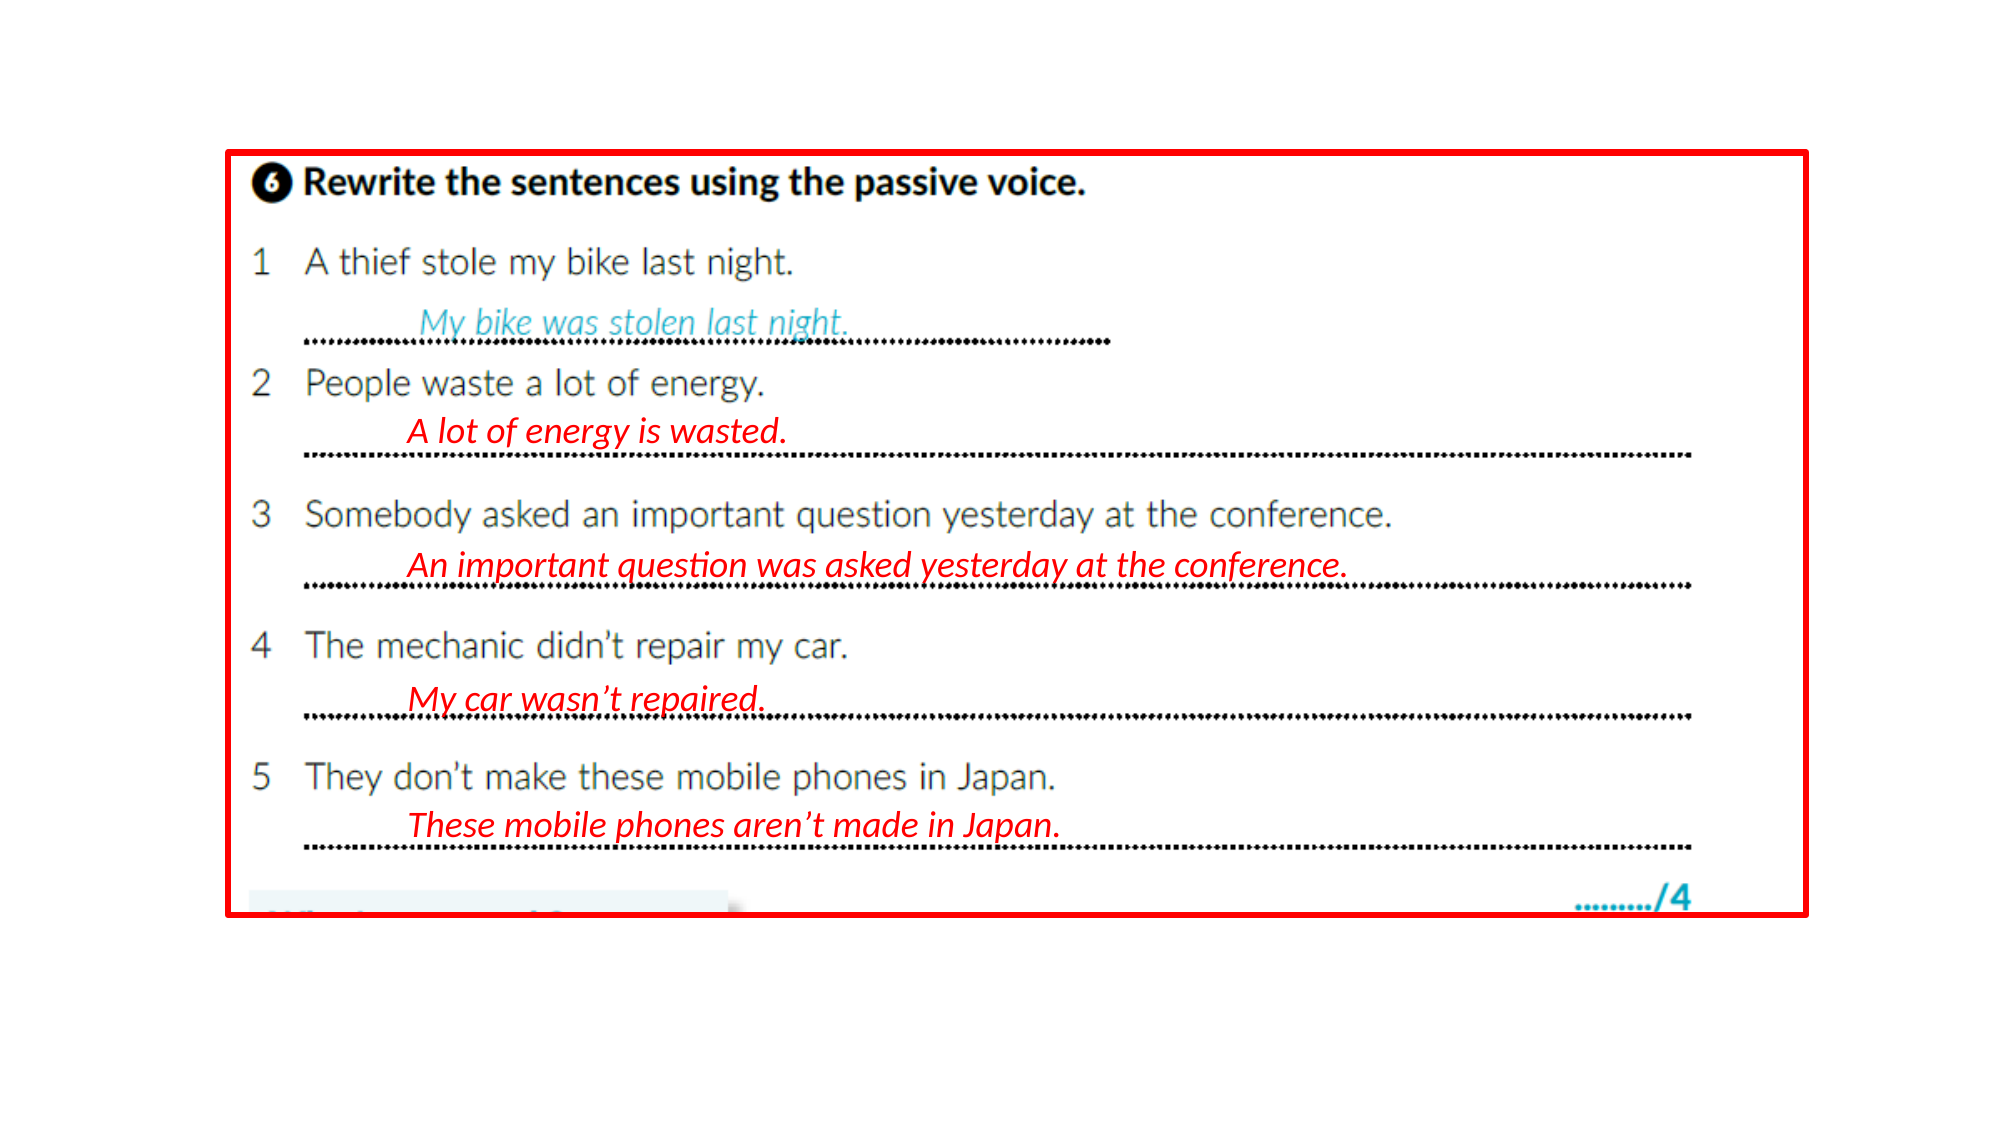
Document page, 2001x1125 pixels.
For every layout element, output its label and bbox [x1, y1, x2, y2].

picture [230, 155, 1804, 912]
